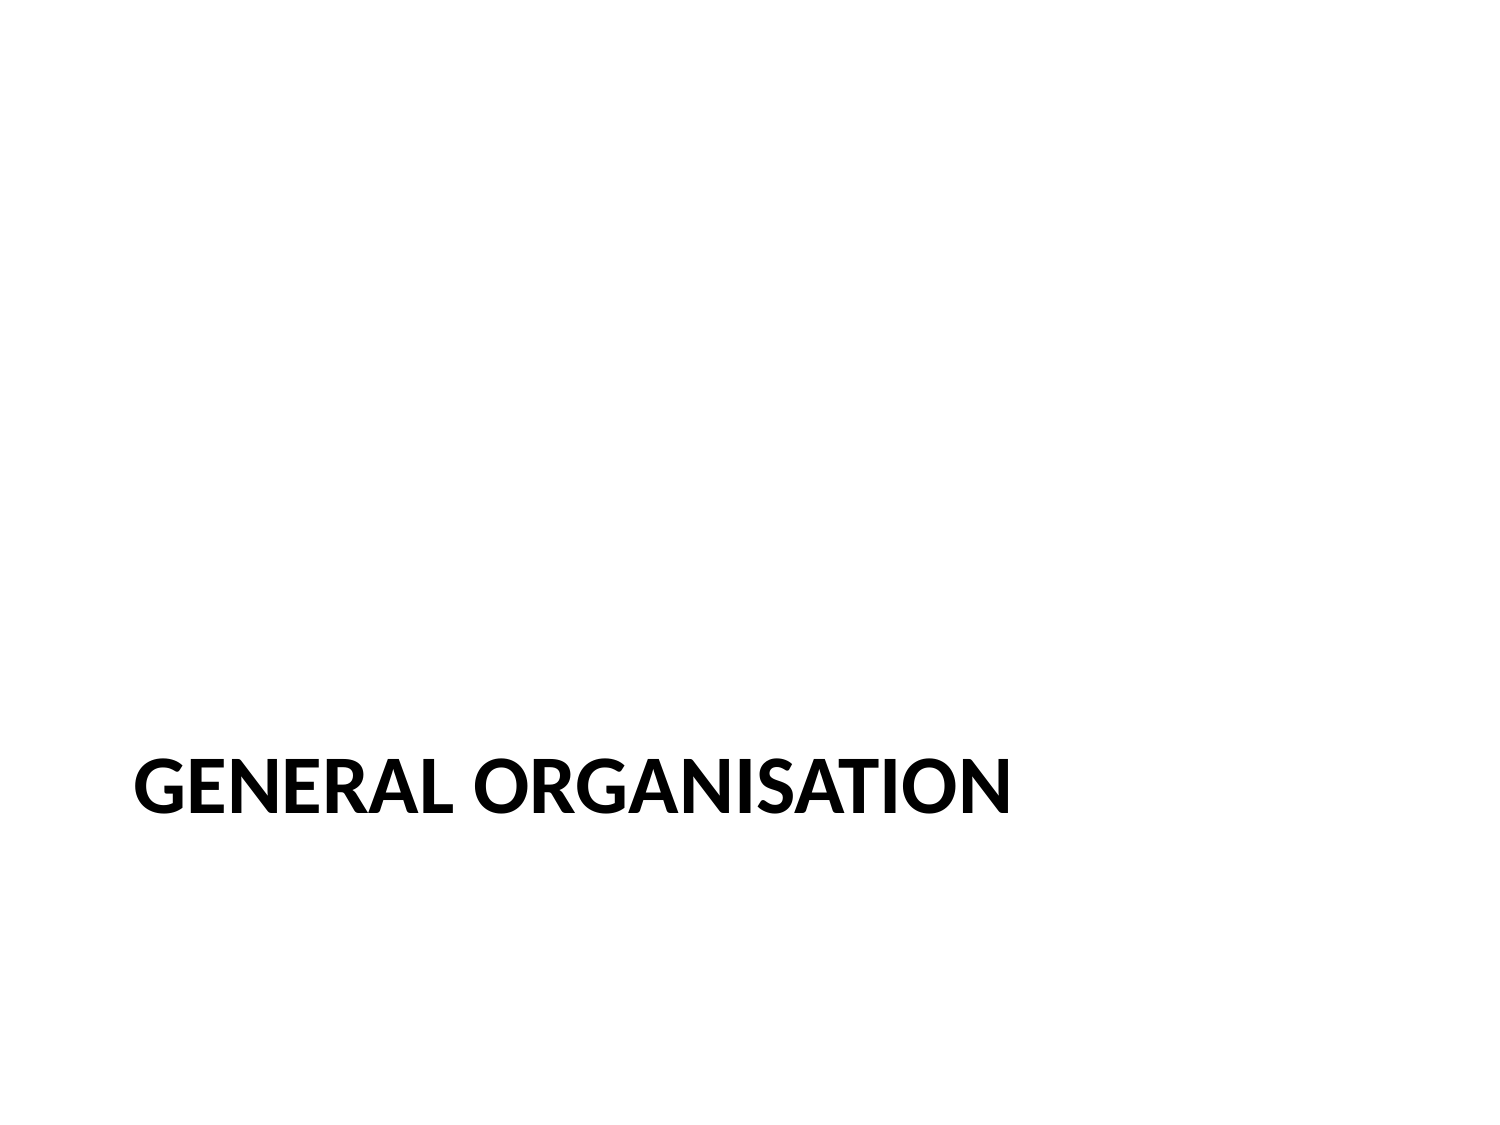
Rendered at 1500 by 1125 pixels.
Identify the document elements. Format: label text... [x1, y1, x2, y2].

title General organisation [118, 722, 1394, 947]
